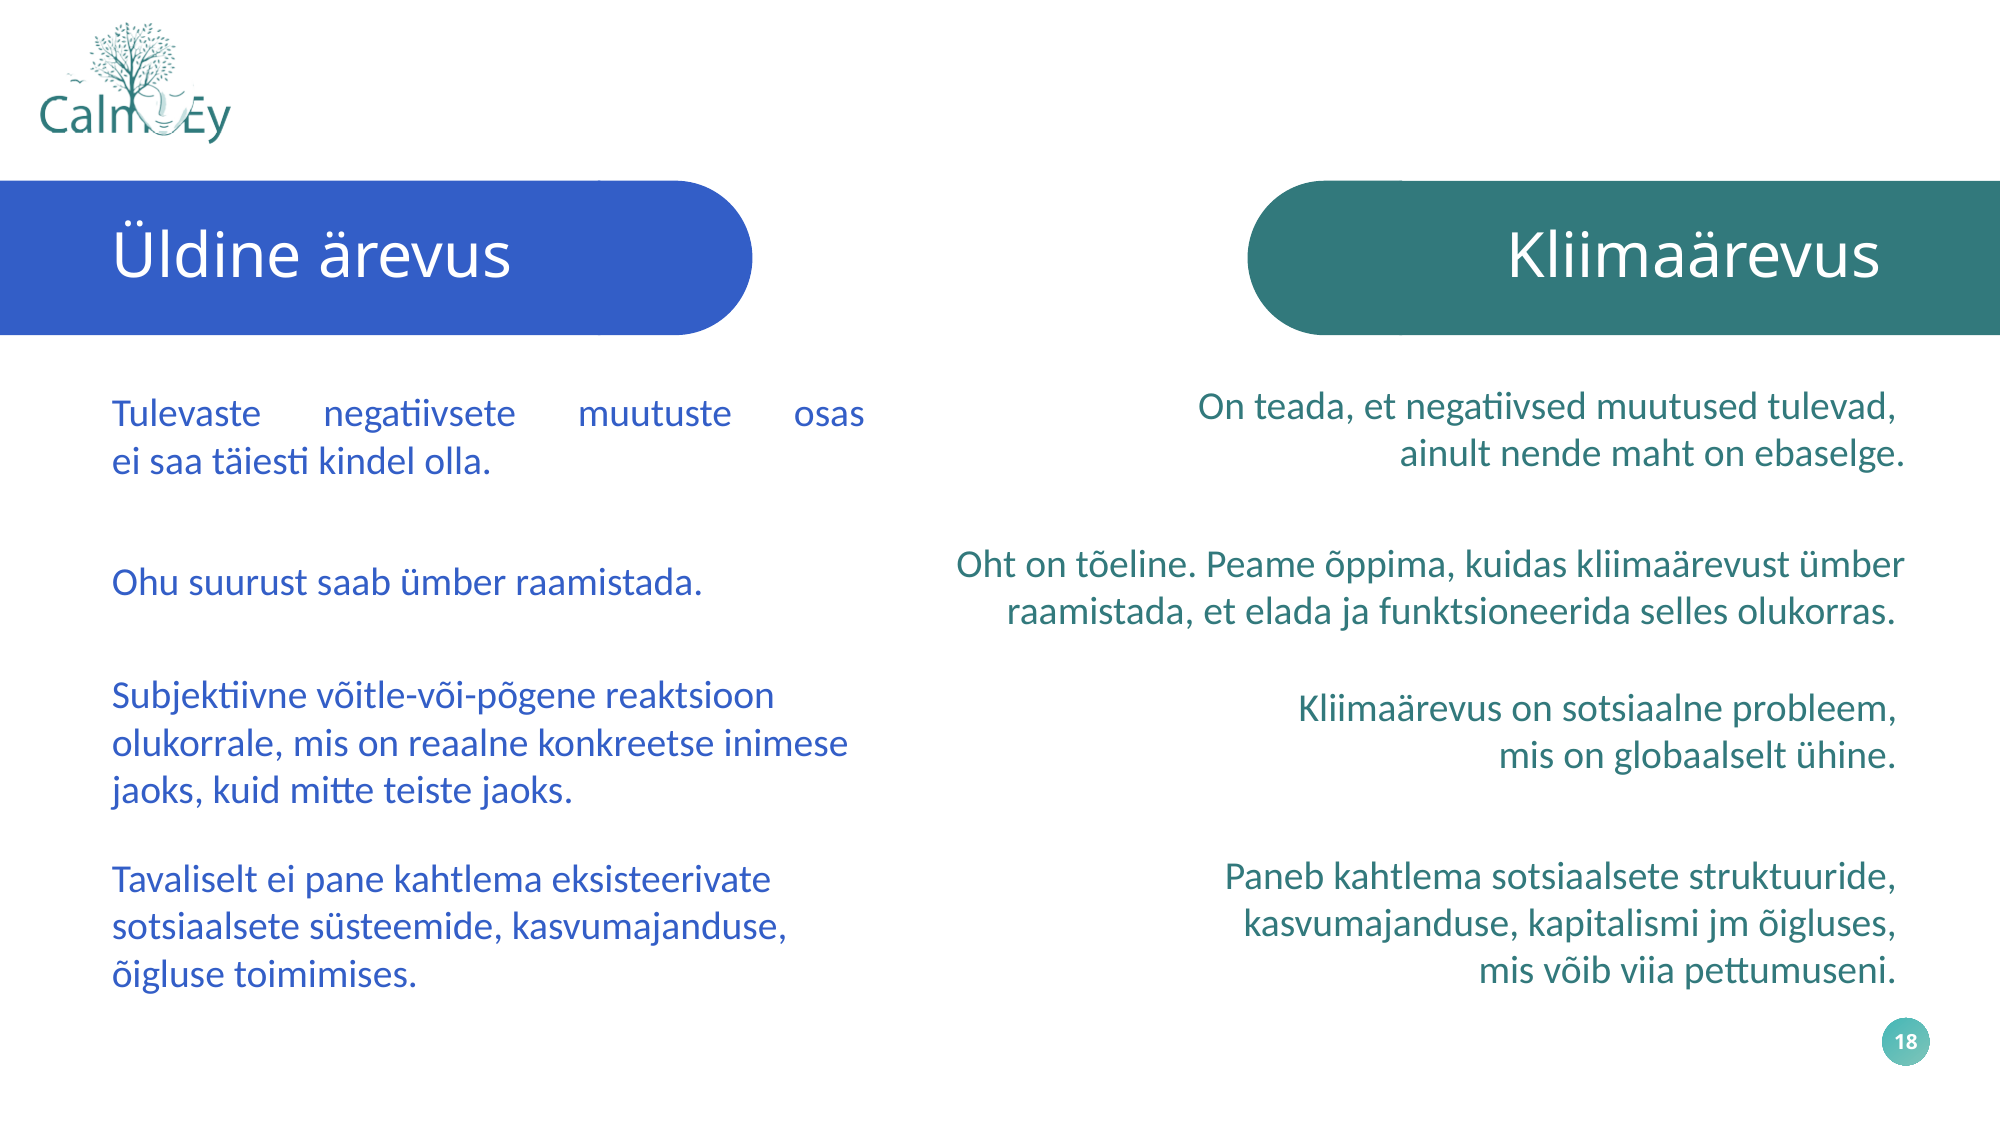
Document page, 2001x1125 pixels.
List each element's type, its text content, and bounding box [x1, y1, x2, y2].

text_box On teada, et negatiivsed muutused tulevad, ainult nende maht on ebaselge. [1075, 364, 1922, 500]
text_box Kliimaärevus on sotsiaalne probleem, mis on globaalselt ühine. [1075, 666, 1922, 802]
text_box Ohu suurust saab ümber raamistada. [96, 512, 943, 647]
text_box Oht on tõeline. Peame õppima, kuidas kliimaärevust ümber raamistada, et elada ja funktsioneerida selles olukorras. [901, 522, 1922, 694]
text_box Tavaliselt ei pane kahtlema eksisteerivate sotsiaalsete süsteemide, kasvumajanduse, õigluse toimimises. [96, 838, 943, 1051]
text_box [1247, 180, 2000, 336]
picture [19, 4, 256, 152]
text_box Subjektiivne võitle-või-põgene reaktsioon olukorrale, mis on reaalne konkreetse inimese jaoks, kuid mitte teiste jaoks. [96, 654, 915, 826]
text_box Paneb kahtlema sotsiaalsete struktuuride, kasvumajanduse, kapitalismi jm õigluses, mis võib viia pettumuseni. [954, 834, 1922, 1047]
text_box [0, 180, 753, 336]
text_box Tulevaste negatiivsete muutuste osas ei saa täiesti kindel olla. [96, 372, 943, 453]
